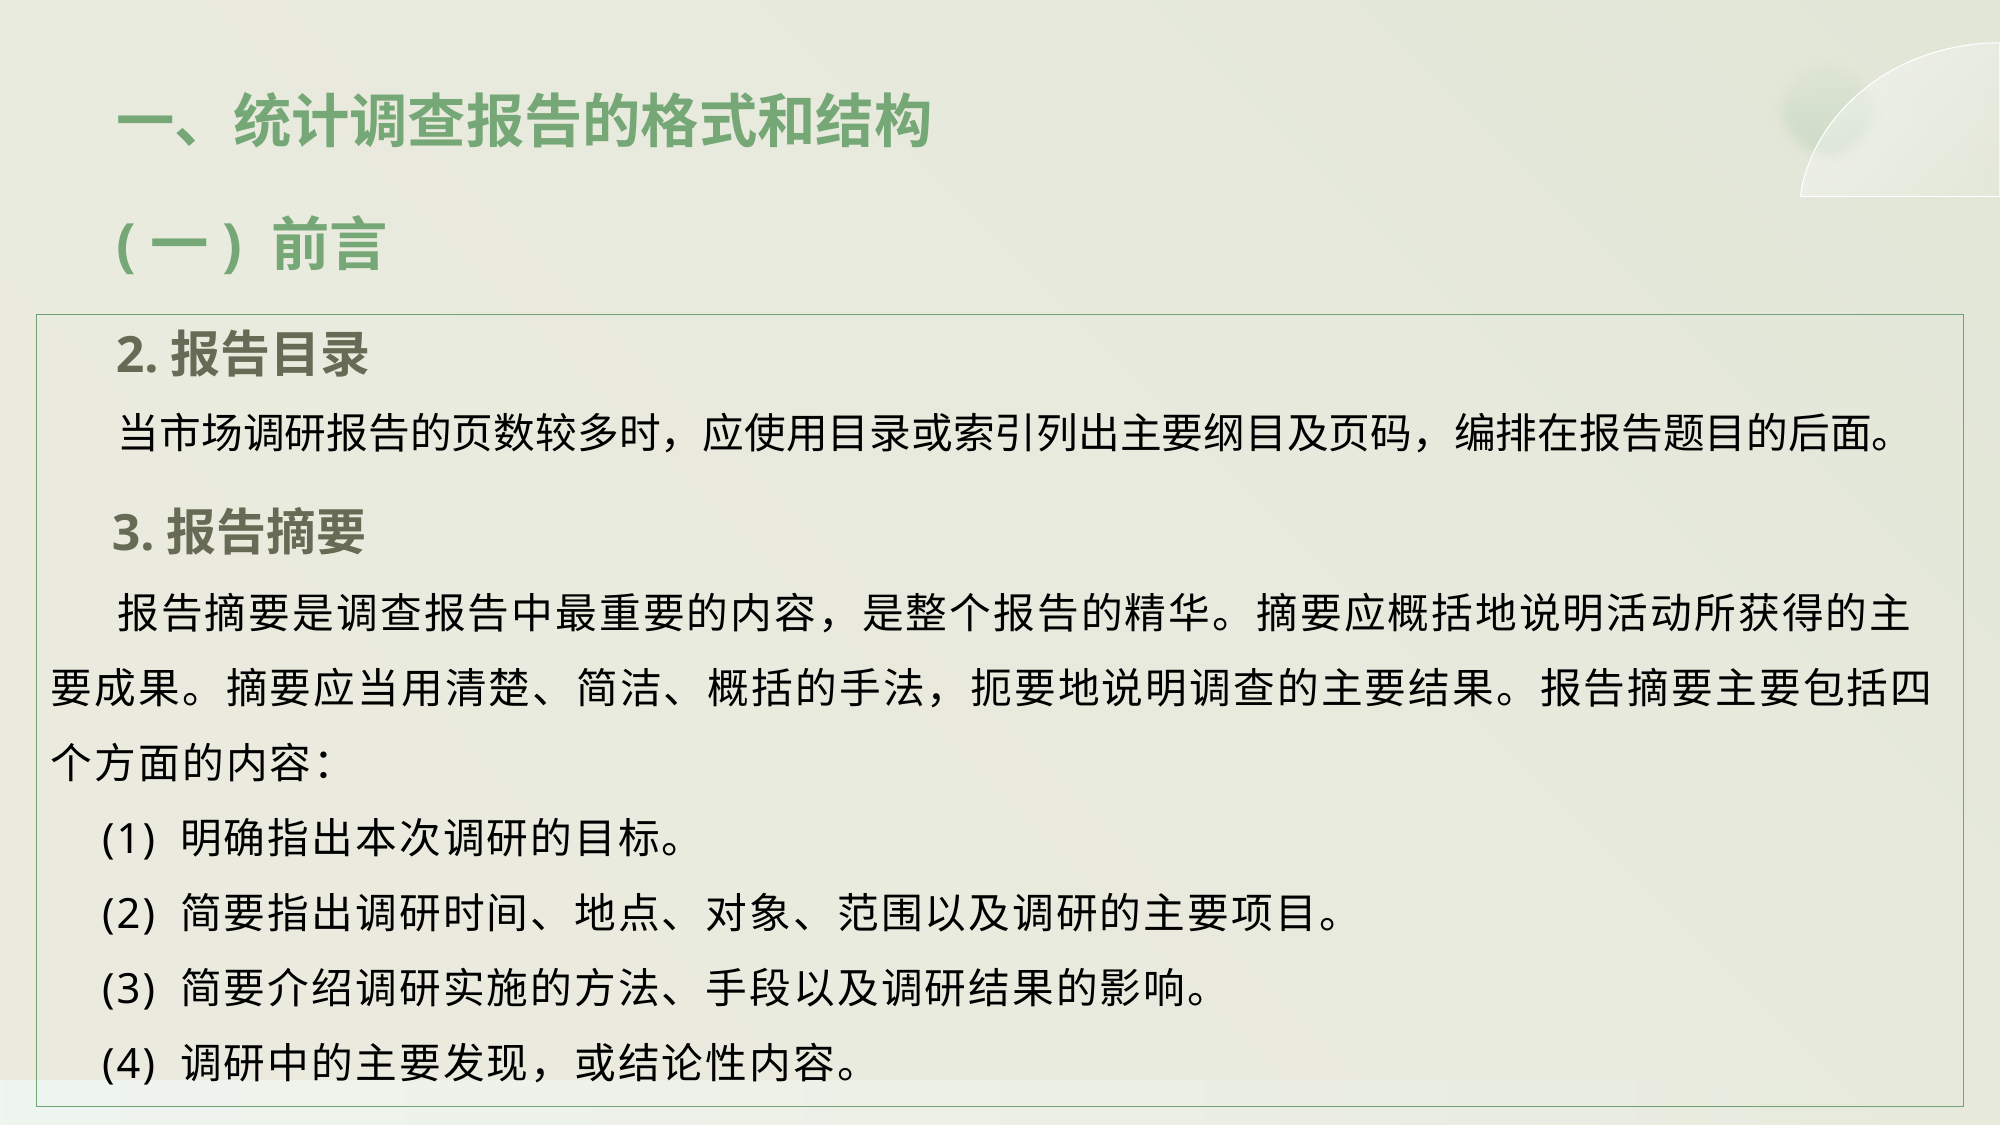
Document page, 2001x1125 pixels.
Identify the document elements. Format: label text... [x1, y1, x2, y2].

text_box 一、统计调查报告的格式和结构 [101, 48, 1032, 165]
text_box (一) 前言 [101, 165, 1103, 285]
text_box 2.报告目录 当市场调研报告的页数较多时，应使用目录或索引列出主要纲目及页码，编排在报告题目的后面。 3.报告摘要 报告摘要是调查报告中最重要的内容，是整个报告的精华。摘要应概括地说明活动所获得的主要成果。摘要应当用清楚、简洁、概括的手法，扼要地说明调查的主要结果。报告摘要主要包括四个方面的内容： (1) 明确指出本次调研的目标。 (2) 简要指出调研时间、地点、对象、范围以及调研的主要项目。 (3) 简要介绍调研实施的方法、手段以及调研结果的影响。 (4) 调研中的主要发现，或结论性内容。 [36, 314, 1964, 1107]
